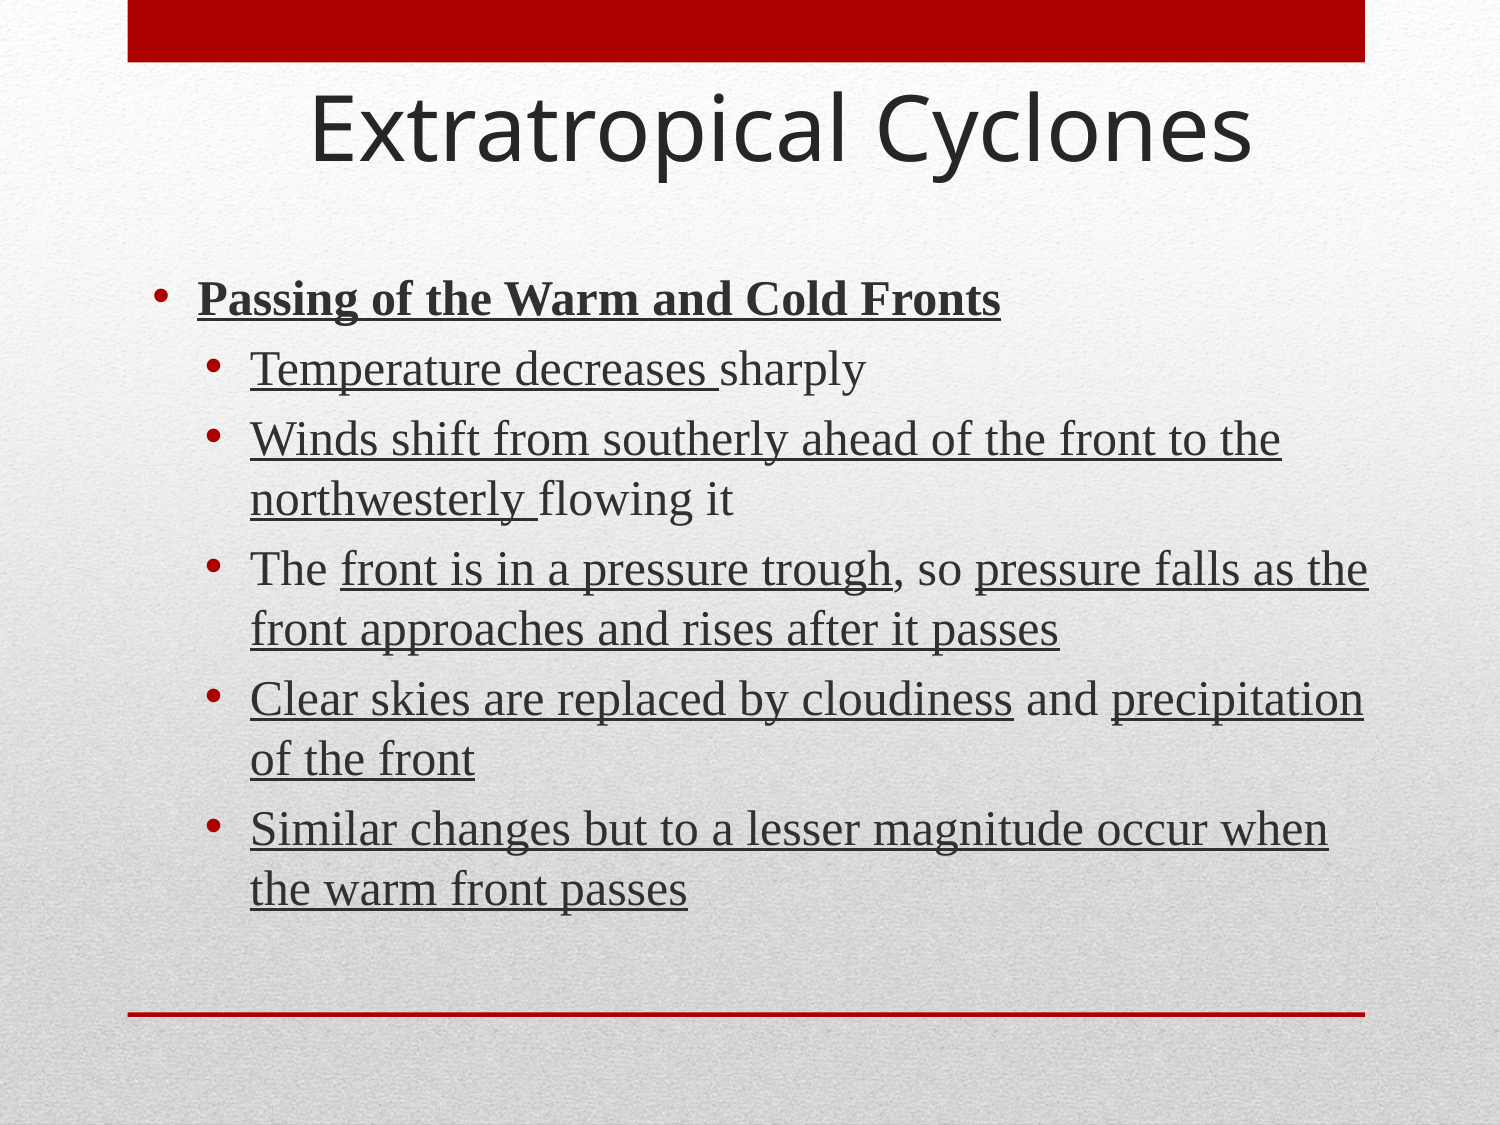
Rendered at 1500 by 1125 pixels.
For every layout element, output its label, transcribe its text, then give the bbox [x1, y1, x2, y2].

list Passing of the Warm and Cold Fronts Temperature decreases sharply Winds shift from southerly ahead of the front to the northwesterly flowing it The front is in a pressure trough, so pressure falls as the front approaches and rises after it passes Clear skies are replaced by cloudiness and precipitation of the front Similar changes but to a lesser magnitude occur when the warm front passes [137, 162, 1388, 1019]
title Extratropical Cyclones [212, 62, 1350, 188]
